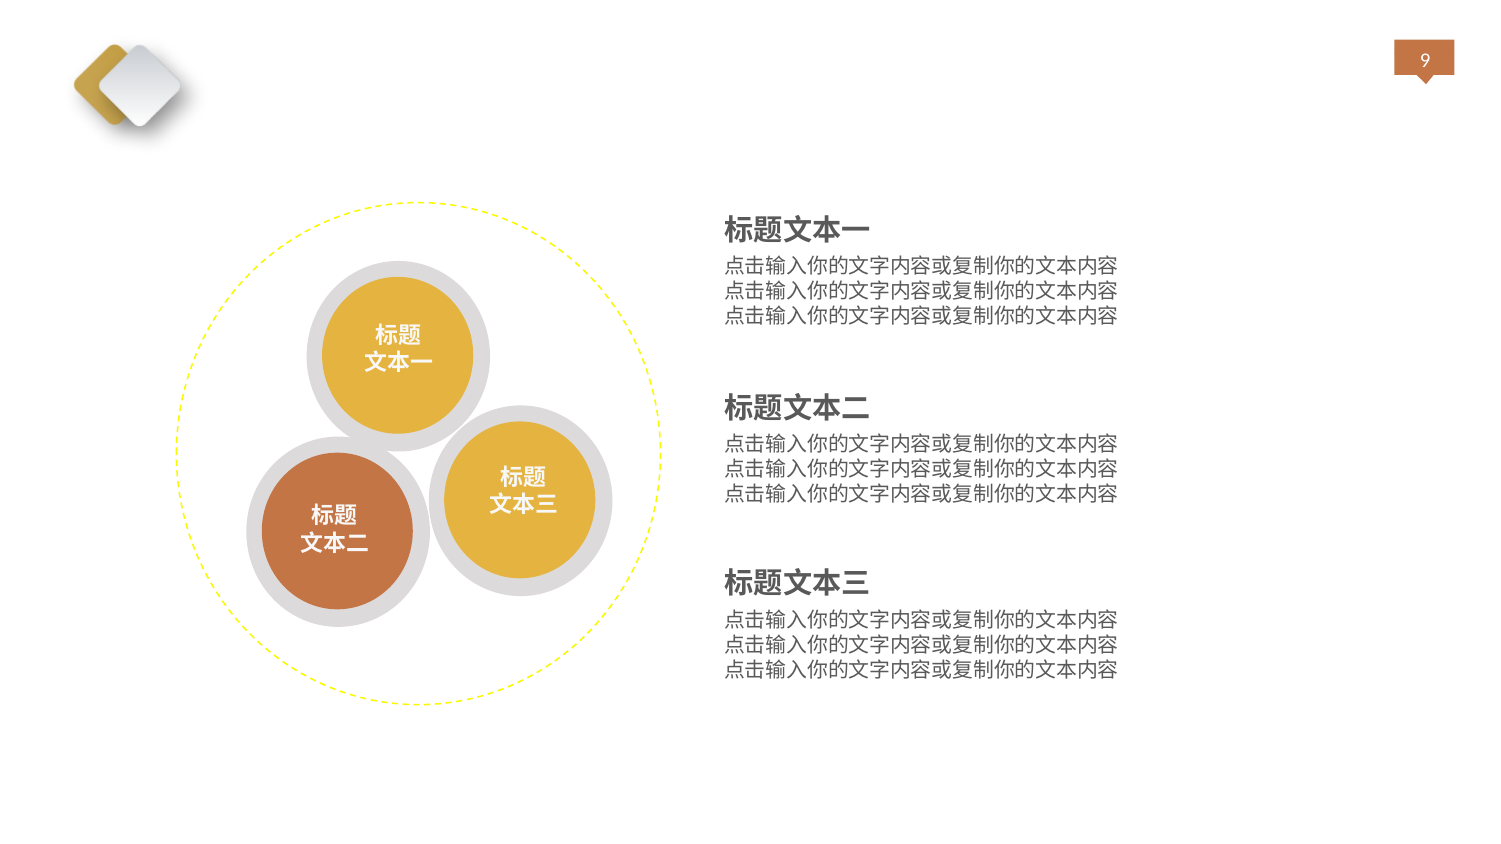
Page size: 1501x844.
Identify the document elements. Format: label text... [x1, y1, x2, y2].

text_box [428, 405, 613, 597]
text_box [246, 436, 430, 627]
text_box 点击输入你的文字内容或复制你的文本内容 点击输入你的文字内容或复制你的文本内容 点击输入你的文字内容或复制你的文本内容 [714, 248, 1248, 334]
text_box 标题 文本一 [348, 315, 449, 381]
text_box 点击输入你的文字内容或复制你的文本内容 点击输入你的文字内容或复制你的文本内容 点击输入你的文字内容或复制你的文本内容 [714, 425, 1248, 511]
text_box 标题文本二 [714, 383, 882, 425]
text_box [322, 276, 474, 434]
picture [89, 35, 190, 136]
text_box 点击输入你的文字内容或复制你的文本内容 点击输入你的文字内容或复制你的文本内容 点击输入你的文字内容或复制你的文本内容 [714, 601, 1248, 687]
text_box [176, 202, 661, 705]
text_box 标题文本一 [714, 206, 882, 248]
text_box 标题文本三 [714, 559, 882, 601]
text_box [306, 260, 491, 452]
text_box [261, 452, 413, 610]
text_box 标题 文本三 [473, 457, 574, 523]
text_box [444, 421, 596, 579]
text_box 标题 文本二 [284, 495, 385, 561]
